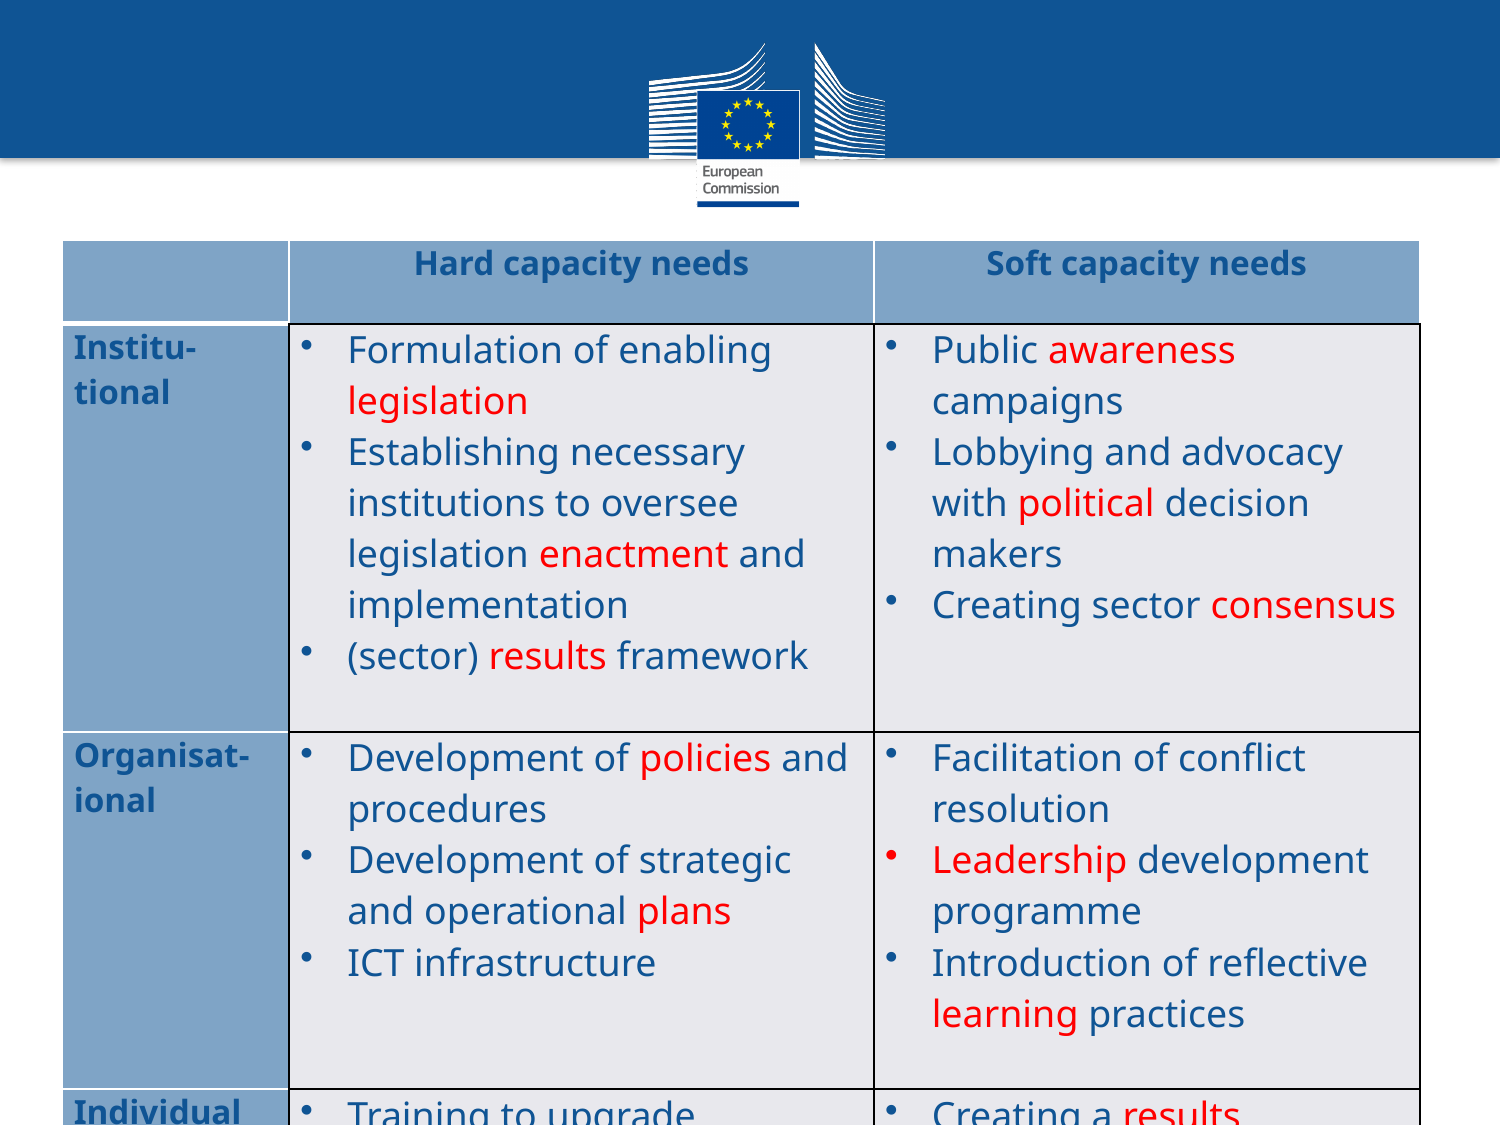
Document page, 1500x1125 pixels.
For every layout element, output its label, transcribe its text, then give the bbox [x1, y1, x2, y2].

table_cell Public awareness campaigns Lobbying and advocacy with political decision makers Creating sector consensus [875, 325, 1419, 731]
table_cell Creating a results orientation [875, 1090, 1419, 1125]
table_header Hard capacity needs [290, 241, 873, 323]
table_header Soft capacity needs [875, 241, 1419, 323]
picture [649, 42, 885, 208]
table_cell Facilitation of conflict resolution Leadership development programme Introduction of reflective learning practices [875, 733, 1419, 1088]
table_cell Organisat-ional [63, 733, 288, 1088]
table_cell Individual [63, 1090, 288, 1125]
table_header [63, 241, 288, 321]
table_cell Training to upgrade technical skills [290, 1090, 873, 1125]
table_cell Formulation of enabling legislation Establishing necessary institutions to oversee legislation enactment and implementation (sector) results framework [290, 325, 873, 731]
table_cell Institu- tional [63, 326, 288, 731]
slide_number 22 [1421, 1024, 1425, 1103]
table_cell Development of policies and procedures Development of strategic and operational plans ICT infrastructure [290, 733, 873, 1088]
